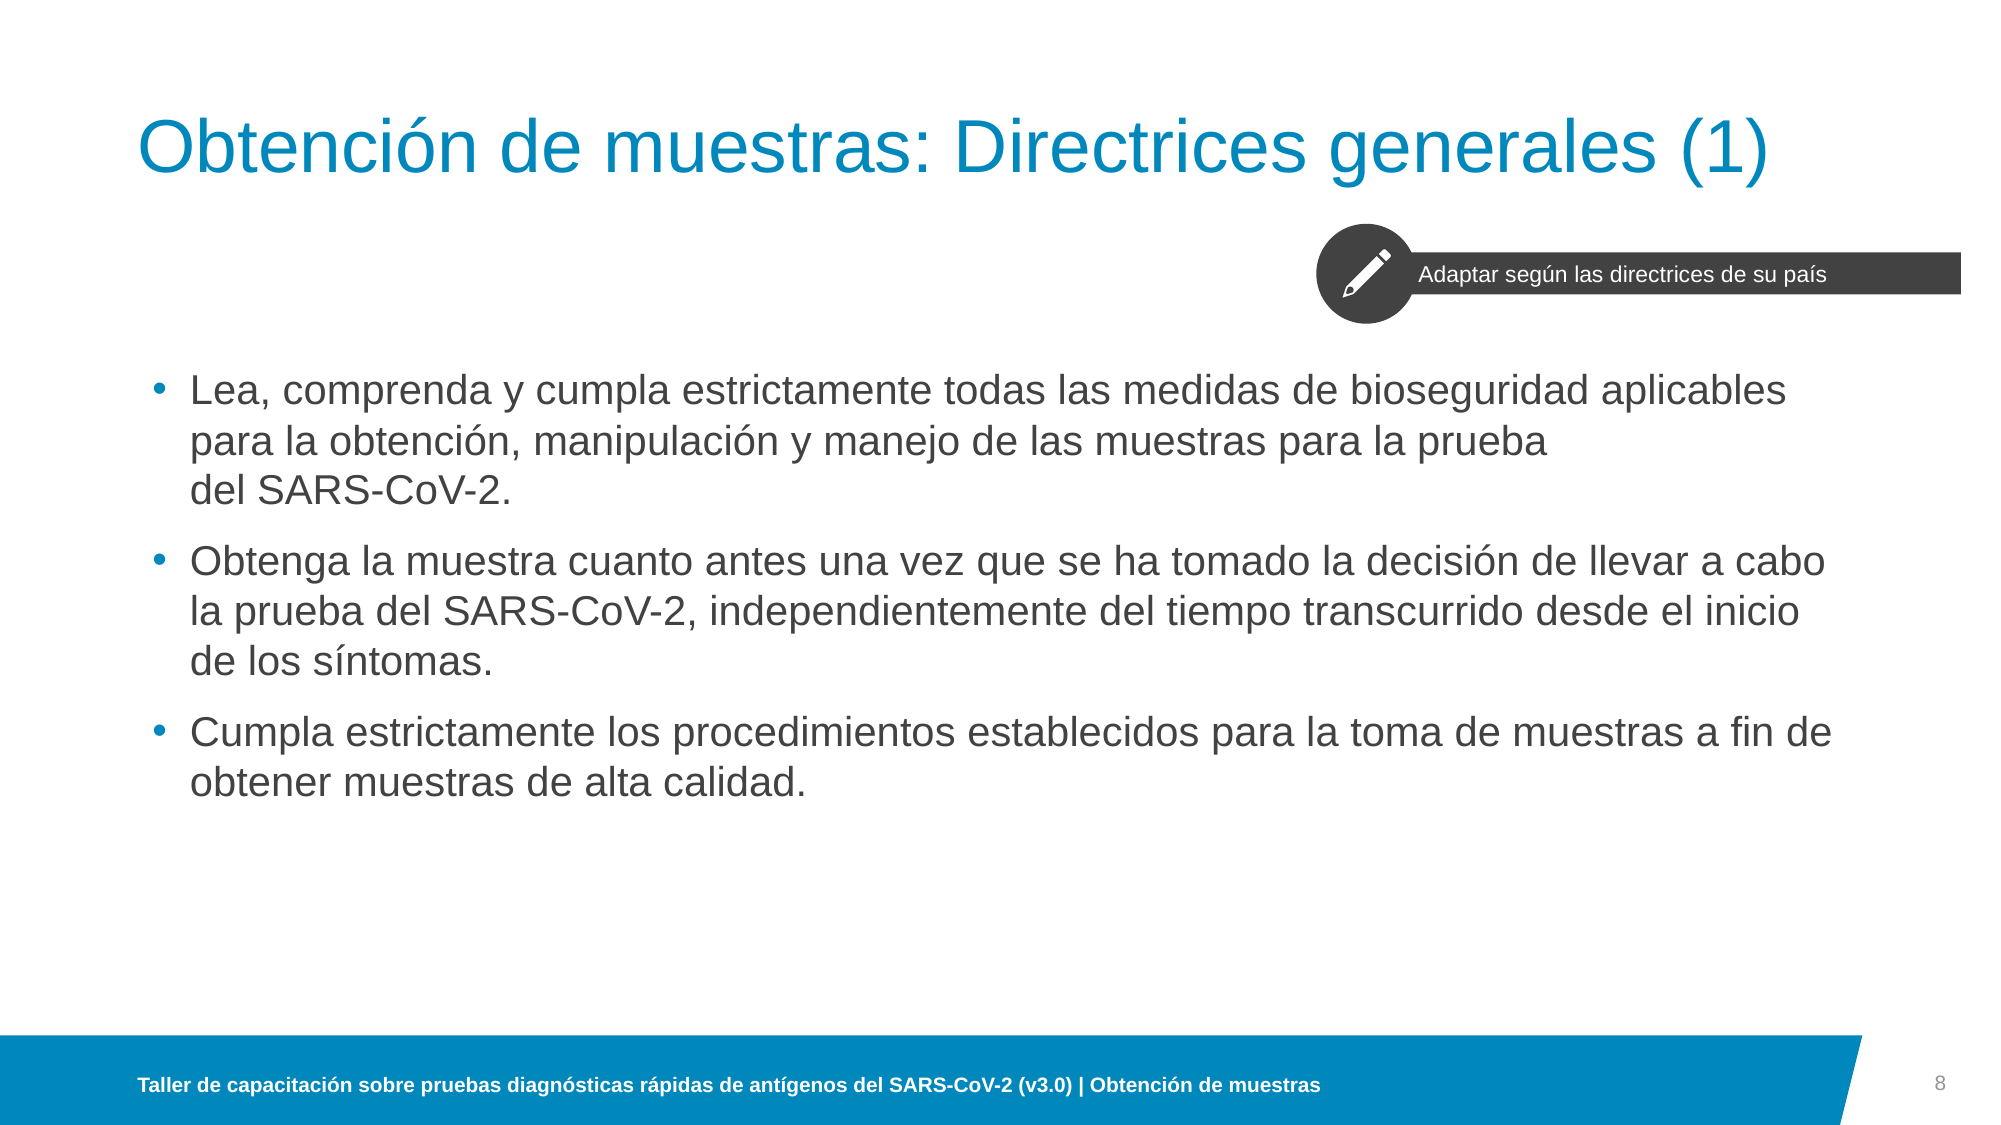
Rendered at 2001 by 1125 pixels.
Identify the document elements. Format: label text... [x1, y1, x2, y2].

slide_number 8 [1862, 1035, 1947, 1125]
footer Taller de capacitación sobre pruebas diagnósticas rápidas de antígenos del SARS-CoV-2 (v3.0) | Obtención de muestras [137, 1042, 1338, 1125]
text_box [1317, 224, 1961, 323]
list Lea, comprenda y cumpla estrictamente todas las medidas de bioseguridad aplicables para la obtención, manipulación y manejo de las muestras para la prueba del SARS-CoV-2. Obtenga la muestra cuanto antes una vez que se ha tomado la decisión de llevar a cabo la prueba del SARS-CoV-2, independientemente del tiempo transcurrido desde el inicio de los síntomas. Cumpla estrictamente los procedimientos establecidos para la toma de muestras a fin de obtener muestras de alta calidad. [137, 284, 1863, 1014]
title Obtención de muestras: Directrices generales (1) [137, 34, 1863, 189]
